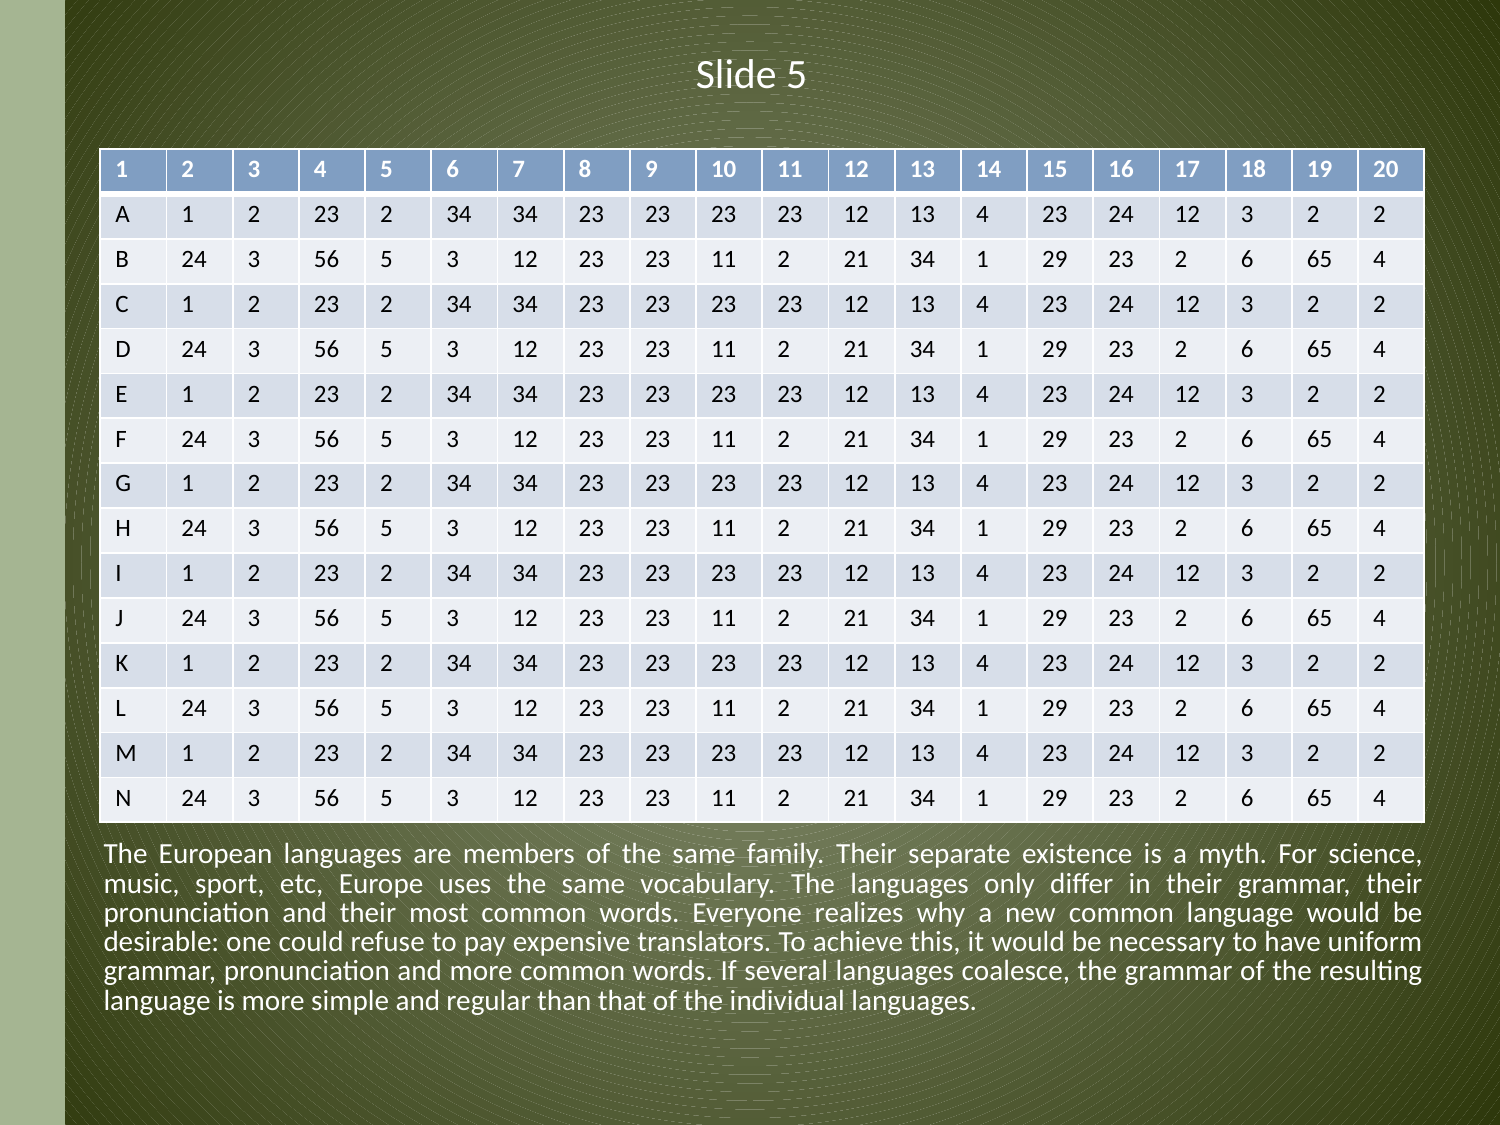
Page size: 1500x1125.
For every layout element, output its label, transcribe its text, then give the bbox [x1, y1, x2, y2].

table_cell 24 [1094, 554, 1159, 597]
table_cell 6 [1227, 689, 1291, 732]
table_cell 34 [432, 197, 497, 238]
table_cell 24 [167, 689, 232, 732]
table_cell I [101, 554, 166, 597]
table_header 3 [234, 150, 298, 191]
table_cell 29 [1028, 329, 1092, 373]
table_cell 23 [300, 285, 364, 328]
table_cell 13 [896, 554, 960, 597]
table_cell 2 [763, 240, 828, 283]
table_cell 34 [498, 733, 563, 777]
table_cell 12 [498, 509, 563, 552]
table_cell 1 [962, 689, 1026, 732]
table_cell 23 [1094, 778, 1159, 821]
table_cell N [101, 778, 166, 821]
table_cell 4 [962, 644, 1026, 687]
table_cell 23 [631, 644, 695, 687]
table_cell 2 [1359, 554, 1423, 597]
table_cell 2 [1293, 644, 1357, 687]
table_cell 23 [565, 644, 629, 687]
table_cell 29 [1028, 599, 1092, 642]
table_cell 2 [1160, 240, 1225, 283]
table_cell 23 [565, 464, 629, 507]
table_cell 24 [167, 419, 232, 462]
table_header 1 [101, 150, 166, 191]
table_cell 2 [1293, 554, 1357, 597]
table_cell 23 [1094, 599, 1159, 642]
table_header 8 [565, 150, 629, 191]
table_cell 1 [167, 197, 232, 238]
table_cell 1 [167, 644, 232, 687]
table_header 10 [697, 150, 761, 191]
table_cell 34 [896, 509, 960, 552]
table_cell 65 [1293, 689, 1357, 732]
table_cell 2 [763, 329, 828, 373]
table_cell 23 [300, 554, 364, 597]
table_cell 2 [1160, 509, 1225, 552]
table_cell 4 [962, 285, 1026, 328]
table_cell A [101, 197, 166, 238]
table_cell 21 [829, 509, 894, 552]
table_cell 11 [697, 778, 761, 821]
table_cell 21 [829, 778, 894, 821]
table_cell 2 [1359, 644, 1423, 687]
table_cell 65 [1293, 329, 1357, 373]
table_cell 23 [697, 374, 761, 417]
table_cell 23 [1028, 374, 1092, 417]
text_box The European languages are members of the same family. Their separate existence is a myth. For science, music, sport, etc, Europe uses the same vocabulary. The languages only differ in their grammar, their pronunciation and their most common words. Everyone realizes why a new common language would be desirable: one could refuse to pay expensive translators. To achieve this, it would be necessary to have uniform grammar, pronunciation and more common words. If several languages coalesce, the grammar of the resulting language is more simple and regular than that of the individual languages. [88, 834, 1439, 1125]
table_cell 4 [1359, 778, 1423, 821]
table_cell 13 [896, 197, 960, 238]
table_cell 34 [498, 464, 563, 507]
table_header 13 [896, 150, 960, 191]
table_cell 2 [366, 554, 430, 597]
table_cell 12 [1160, 644, 1225, 687]
table_cell 2 [1359, 197, 1423, 238]
table_cell 23 [631, 240, 695, 283]
table_cell 21 [829, 689, 894, 732]
table_cell 3 [1227, 554, 1291, 597]
table_cell 5 [366, 689, 430, 732]
table_cell 23 [763, 733, 828, 777]
table_cell 23 [300, 733, 364, 777]
table_cell 4 [1359, 689, 1423, 732]
table_cell 65 [1293, 240, 1357, 283]
table_cell H [101, 509, 166, 552]
table_cell 65 [1293, 778, 1357, 821]
table_header 9 [631, 150, 695, 191]
table_cell 23 [1094, 329, 1159, 373]
table_header 20 [1359, 150, 1423, 191]
table_cell 12 [829, 733, 894, 777]
table_cell 34 [896, 778, 960, 821]
table_cell 3 [432, 240, 497, 283]
table_cell 23 [631, 689, 695, 732]
table_cell 23 [631, 509, 695, 552]
table_cell 1 [167, 464, 232, 507]
table_cell 65 [1293, 419, 1357, 462]
table_cell 2 [234, 644, 298, 687]
table_cell 12 [829, 285, 894, 328]
table_cell 3 [234, 778, 298, 821]
table_cell 2 [1160, 419, 1225, 462]
table_cell 2 [366, 644, 430, 687]
table_cell 24 [1094, 374, 1159, 417]
table_cell 21 [829, 599, 894, 642]
table_cell 3 [234, 599, 298, 642]
table_cell J [101, 599, 166, 642]
table_cell 3 [432, 599, 497, 642]
table_cell 65 [1293, 509, 1357, 552]
table_header 5 [366, 150, 430, 191]
table_cell 3 [1227, 733, 1291, 777]
title Slide 5 [76, 30, 1427, 114]
table_cell 1 [167, 374, 232, 417]
table_cell 2 [1160, 599, 1225, 642]
table_cell 34 [432, 464, 497, 507]
table_cell 34 [498, 197, 563, 238]
table_cell 6 [1227, 240, 1291, 283]
table_cell 3 [234, 509, 298, 552]
table_cell 23 [1094, 240, 1159, 283]
table_cell 12 [1160, 197, 1225, 238]
table_cell 4 [962, 733, 1026, 777]
table_cell 2 [234, 197, 298, 238]
table_cell K [101, 644, 166, 687]
table_cell 12 [829, 554, 894, 597]
table_cell 23 [300, 197, 364, 238]
table_cell 56 [300, 689, 364, 732]
table_cell 34 [432, 733, 497, 777]
table_cell 11 [697, 689, 761, 732]
table_cell 2 [1359, 374, 1423, 417]
table_cell D [101, 329, 166, 373]
table_cell 23 [631, 285, 695, 328]
table_cell 23 [1028, 464, 1092, 507]
table_cell 23 [565, 733, 629, 777]
table_header 19 [1293, 150, 1357, 191]
table_cell 29 [1028, 778, 1092, 821]
table_cell 11 [697, 599, 761, 642]
table_cell 23 [300, 464, 364, 507]
table_cell 34 [896, 419, 960, 462]
table_cell 21 [829, 329, 894, 373]
table_cell 6 [1227, 419, 1291, 462]
table_cell 6 [1227, 599, 1291, 642]
table_cell 23 [300, 644, 364, 687]
table_cell 2 [1160, 329, 1225, 373]
table_cell 56 [300, 599, 364, 642]
table_cell 29 [1028, 509, 1092, 552]
table_cell 13 [896, 374, 960, 417]
table_cell 23 [1028, 197, 1092, 238]
table_cell 13 [896, 285, 960, 328]
table_cell 56 [300, 509, 364, 552]
table_cell 12 [1160, 733, 1225, 777]
table_cell 23 [697, 285, 761, 328]
table_cell 12 [829, 374, 894, 417]
table_header 18 [1227, 150, 1291, 191]
table_cell 12 [498, 240, 563, 283]
table_cell 24 [167, 240, 232, 283]
table_cell 4 [962, 464, 1026, 507]
table_cell 23 [631, 464, 695, 507]
table_cell 1 [167, 554, 232, 597]
table_cell L [101, 689, 166, 732]
table_cell 23 [697, 554, 761, 597]
table_cell 11 [697, 509, 761, 552]
table_cell 23 [565, 509, 629, 552]
table_cell 13 [896, 464, 960, 507]
table_cell 2 [234, 733, 298, 777]
table_cell 13 [896, 644, 960, 687]
table_cell 24 [1094, 644, 1159, 687]
table_cell 23 [631, 197, 695, 238]
table_cell 23 [1028, 285, 1092, 328]
table_cell 23 [300, 374, 364, 417]
table_cell 1 [962, 329, 1026, 373]
table_cell 1 [167, 733, 232, 777]
table_cell 2 [1160, 778, 1225, 821]
table_cell 2 [1293, 197, 1357, 238]
table_cell 12 [1160, 554, 1225, 597]
table_cell 34 [498, 554, 563, 597]
table_cell 11 [697, 240, 761, 283]
table_cell 24 [1094, 733, 1159, 777]
table_cell 2 [1359, 733, 1423, 777]
table_cell 21 [829, 240, 894, 283]
table_cell 3 [234, 240, 298, 283]
table_cell 23 [763, 285, 828, 328]
table_cell 23 [1094, 419, 1159, 462]
table_cell 6 [1227, 778, 1291, 821]
table_cell 12 [498, 329, 563, 373]
table_cell 23 [631, 419, 695, 462]
table_cell 4 [962, 197, 1026, 238]
table_cell 3 [432, 419, 497, 462]
table_header 16 [1094, 150, 1159, 191]
table_cell 2 [234, 464, 298, 507]
table_header 14 [962, 150, 1026, 191]
table_cell 3 [432, 509, 497, 552]
table_cell 23 [763, 554, 828, 597]
table_header 12 [829, 150, 894, 191]
table_cell 1 [962, 509, 1026, 552]
table_cell 23 [763, 197, 828, 238]
table_cell 3 [1227, 644, 1291, 687]
table_cell C [101, 285, 166, 328]
table_cell 23 [1094, 509, 1159, 552]
table_cell 23 [631, 599, 695, 642]
table_cell 2 [1359, 285, 1423, 328]
table_cell 23 [697, 197, 761, 238]
table_cell 23 [763, 644, 828, 687]
table_cell 23 [565, 554, 629, 597]
table_cell 23 [631, 329, 695, 373]
table_cell 2 [234, 374, 298, 417]
table_cell 12 [829, 644, 894, 687]
table_cell 4 [1359, 240, 1423, 283]
table_cell 2 [234, 554, 298, 597]
table_cell F [101, 419, 166, 462]
table_cell 34 [498, 644, 563, 687]
table_cell 3 [1227, 374, 1291, 417]
table_cell 34 [896, 240, 960, 283]
table_cell 6 [1227, 329, 1291, 373]
table_cell 4 [962, 374, 1026, 417]
table_cell 3 [1227, 197, 1291, 238]
table_cell 3 [1227, 285, 1291, 328]
table_cell 2 [763, 419, 828, 462]
table_cell 23 [631, 554, 695, 597]
table_cell 23 [631, 374, 695, 417]
table_cell 2 [366, 197, 430, 238]
table_cell 23 [1028, 554, 1092, 597]
table_cell 5 [366, 778, 430, 821]
table_cell 5 [366, 599, 430, 642]
table_cell 2 [366, 464, 430, 507]
table_cell 23 [565, 285, 629, 328]
table_cell 13 [896, 733, 960, 777]
table_cell 56 [300, 419, 364, 462]
table_cell 65 [1293, 599, 1357, 642]
table_cell 2 [366, 374, 430, 417]
table_cell 4 [1359, 329, 1423, 373]
table_cell 11 [697, 329, 761, 373]
table_cell 23 [763, 374, 828, 417]
table_cell 24 [1094, 285, 1159, 328]
table_cell 24 [167, 599, 232, 642]
table_cell 2 [763, 778, 828, 821]
table_cell 34 [432, 554, 497, 597]
table_cell 1 [962, 599, 1026, 642]
table_cell 24 [1094, 464, 1159, 507]
table_cell 2 [763, 509, 828, 552]
table_cell 2 [1359, 464, 1423, 507]
table_cell 2 [763, 599, 828, 642]
table_cell 24 [167, 329, 232, 373]
table_cell 12 [498, 778, 563, 821]
table_cell 23 [565, 240, 629, 283]
table_cell 12 [829, 464, 894, 507]
table_cell G [101, 464, 166, 507]
table_cell 23 [1028, 644, 1092, 687]
table_cell 23 [631, 733, 695, 777]
table_cell 23 [763, 464, 828, 507]
table_cell 3 [432, 689, 497, 732]
table_cell 34 [432, 285, 497, 328]
table_cell 2 [1293, 733, 1357, 777]
table_cell 34 [498, 374, 563, 417]
table_header 15 [1028, 150, 1092, 191]
table_cell 2 [1293, 464, 1357, 507]
table_header 2 [167, 150, 232, 191]
table_cell 34 [498, 285, 563, 328]
table_cell 12 [1160, 285, 1225, 328]
table_header 6 [432, 150, 497, 191]
table_header 17 [1160, 150, 1225, 191]
table_cell 4 [1359, 509, 1423, 552]
table_cell 23 [565, 778, 629, 821]
table_cell 2 [763, 689, 828, 732]
table_cell 23 [697, 464, 761, 507]
table_cell B [101, 240, 166, 283]
table_cell 56 [300, 778, 364, 821]
table_cell 4 [962, 554, 1026, 597]
table_cell 5 [366, 329, 430, 373]
table_cell 1 [962, 778, 1026, 821]
table_cell 24 [167, 778, 232, 821]
table_cell 11 [697, 419, 761, 462]
table_cell 23 [565, 329, 629, 373]
table_header 7 [498, 150, 563, 191]
table_cell 56 [300, 240, 364, 283]
table_cell 3 [432, 329, 497, 373]
table_cell 2 [366, 285, 430, 328]
table_cell 3 [234, 419, 298, 462]
table_cell 24 [167, 509, 232, 552]
table_cell 2 [234, 285, 298, 328]
table_cell 2 [366, 733, 430, 777]
table_cell 24 [1094, 197, 1159, 238]
table_cell 6 [1227, 509, 1291, 552]
table_cell 5 [366, 240, 430, 283]
table_cell E [101, 374, 166, 417]
table_cell 4 [1359, 419, 1423, 462]
table_cell 1 [167, 285, 232, 328]
table_cell 29 [1028, 689, 1092, 732]
table_header 4 [300, 150, 364, 191]
table_cell 3 [1227, 464, 1291, 507]
table_cell 2 [1160, 689, 1225, 732]
table_cell 23 [565, 374, 629, 417]
table_cell 23 [1028, 733, 1092, 777]
table_cell 2 [1293, 374, 1357, 417]
table_cell 21 [829, 419, 894, 462]
table_cell 3 [234, 329, 298, 373]
table_cell 5 [366, 419, 430, 462]
table_cell 12 [829, 197, 894, 238]
table_cell M [101, 733, 166, 777]
table_header 11 [763, 150, 828, 191]
table_cell 23 [697, 733, 761, 777]
table_cell 12 [1160, 374, 1225, 417]
table_cell 34 [432, 644, 497, 687]
table_cell 34 [896, 329, 960, 373]
table_cell 23 [697, 644, 761, 687]
table_cell 34 [896, 689, 960, 732]
table_cell 23 [565, 197, 629, 238]
table_cell 3 [234, 689, 298, 732]
table_cell 4 [1359, 599, 1423, 642]
table_cell 5 [366, 509, 430, 552]
table_cell 12 [498, 599, 563, 642]
table_cell 23 [1094, 689, 1159, 732]
table_cell 3 [432, 778, 497, 821]
table_cell 23 [565, 599, 629, 642]
table_cell 29 [1028, 419, 1092, 462]
table_cell 1 [962, 419, 1026, 462]
table_cell 23 [565, 419, 629, 462]
table_cell 56 [300, 329, 364, 373]
table_cell 23 [631, 778, 695, 821]
table_cell 34 [896, 599, 960, 642]
table_cell 12 [498, 689, 563, 732]
table_cell 12 [1160, 464, 1225, 507]
table_cell 23 [565, 689, 629, 732]
table_cell 12 [498, 419, 563, 462]
table_cell 2 [1293, 285, 1357, 328]
table_cell 29 [1028, 240, 1092, 283]
table_cell 34 [432, 374, 497, 417]
table_cell 1 [962, 240, 1026, 283]
